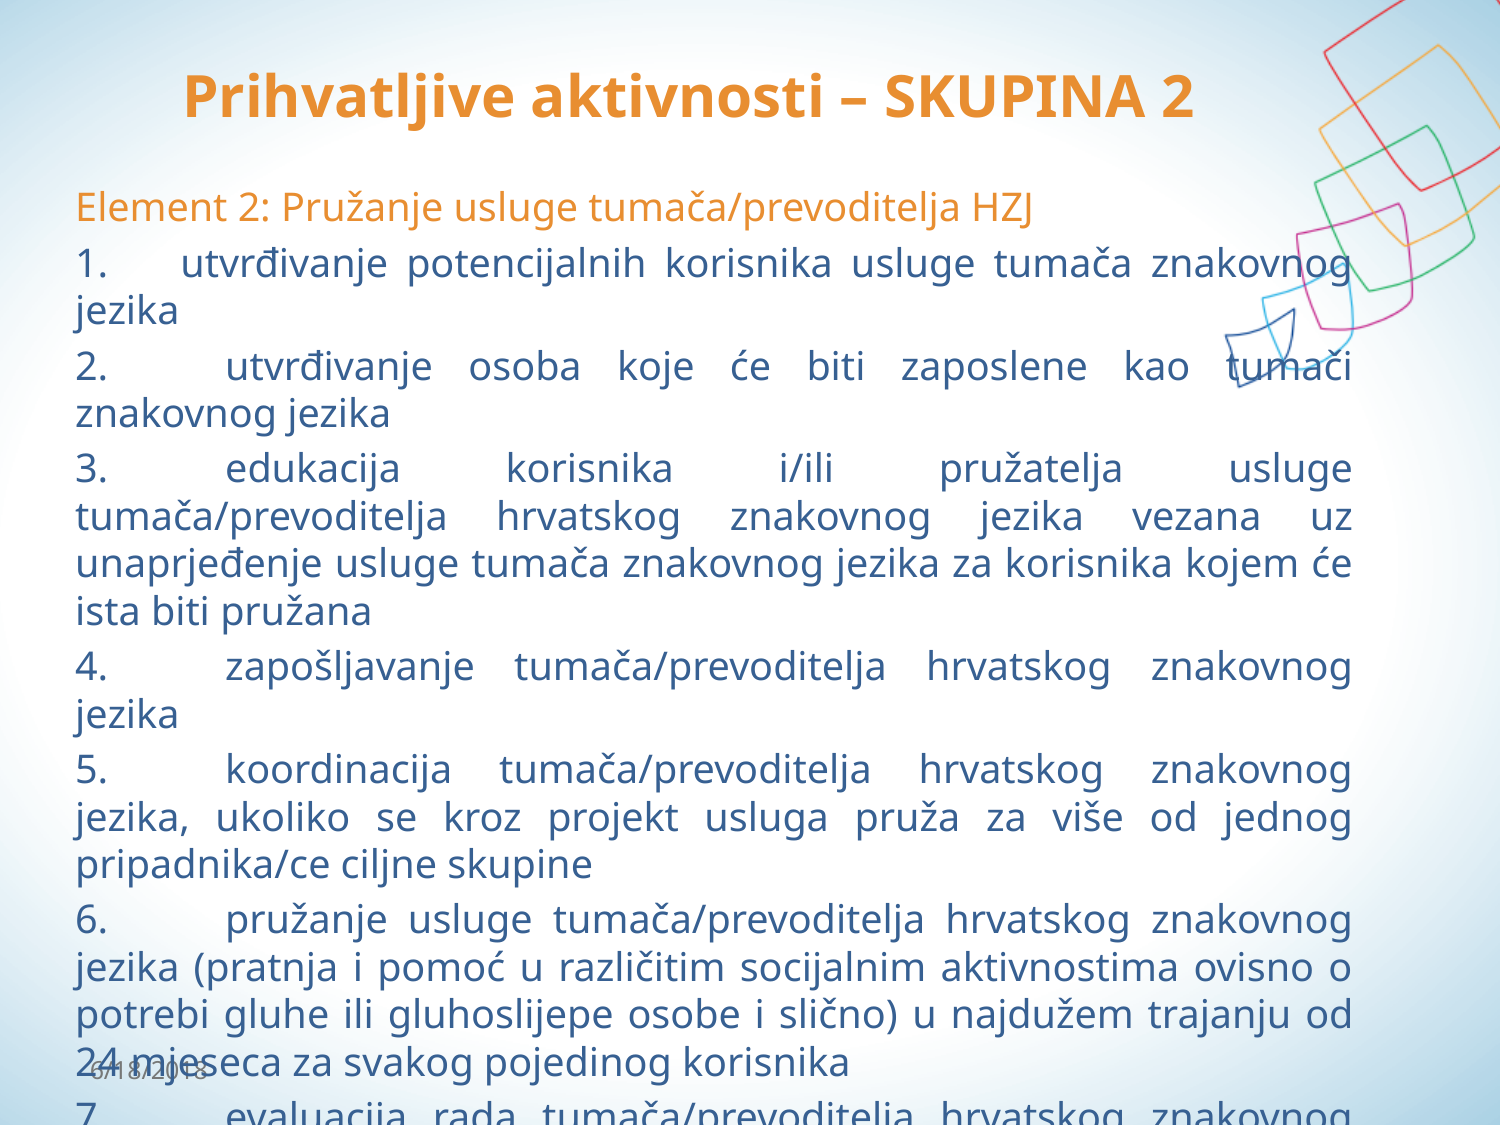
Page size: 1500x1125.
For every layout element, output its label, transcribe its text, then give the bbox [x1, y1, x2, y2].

text_box Element 2: Pružanje usluge tumača/prevoditelja HZJ 1. utvrđivanje potencijalnih korisnika usluge tumača znakovnog jezika 2. utvrđivanje osoba koje će biti zaposlene kao tumači znakovnog jezika 3. edukacija korisnika i/ili pružatelja usluge tumača/prevoditelja hrvatskog znakovnog jezika vezana uz unaprjeđenje usluge tumača znakovnog jezika za korisnika kojem će ista biti pružana 4. zapošljavanje tumača/prevoditelja hrvatskog znakovnog jezika 5. koordinacija tumača/prevoditelja hrvatskog znakovnog jezika, ukoliko se kroz projekt usluga pruža za više od jednog pripadnika/ce ciljne skupine 6. pružanje usluge tumača/prevoditelja hrvatskog znakovnog jezika (pratnja i pomoć u različitim socijalnim aktivnostima ovisno o potrebi gluhe ili gluhoslijepe osobe i slično) u najdužem trajanju od 24 mjeseca za svakog pojedinog korisnika 7. evaluacija rada tumača/prevoditelja hrvatskog znakovnog jezika [60, 174, 1369, 1025]
title Prihvatljive aktivnosti – SKUPINA 2 [109, 0, 1298, 188]
